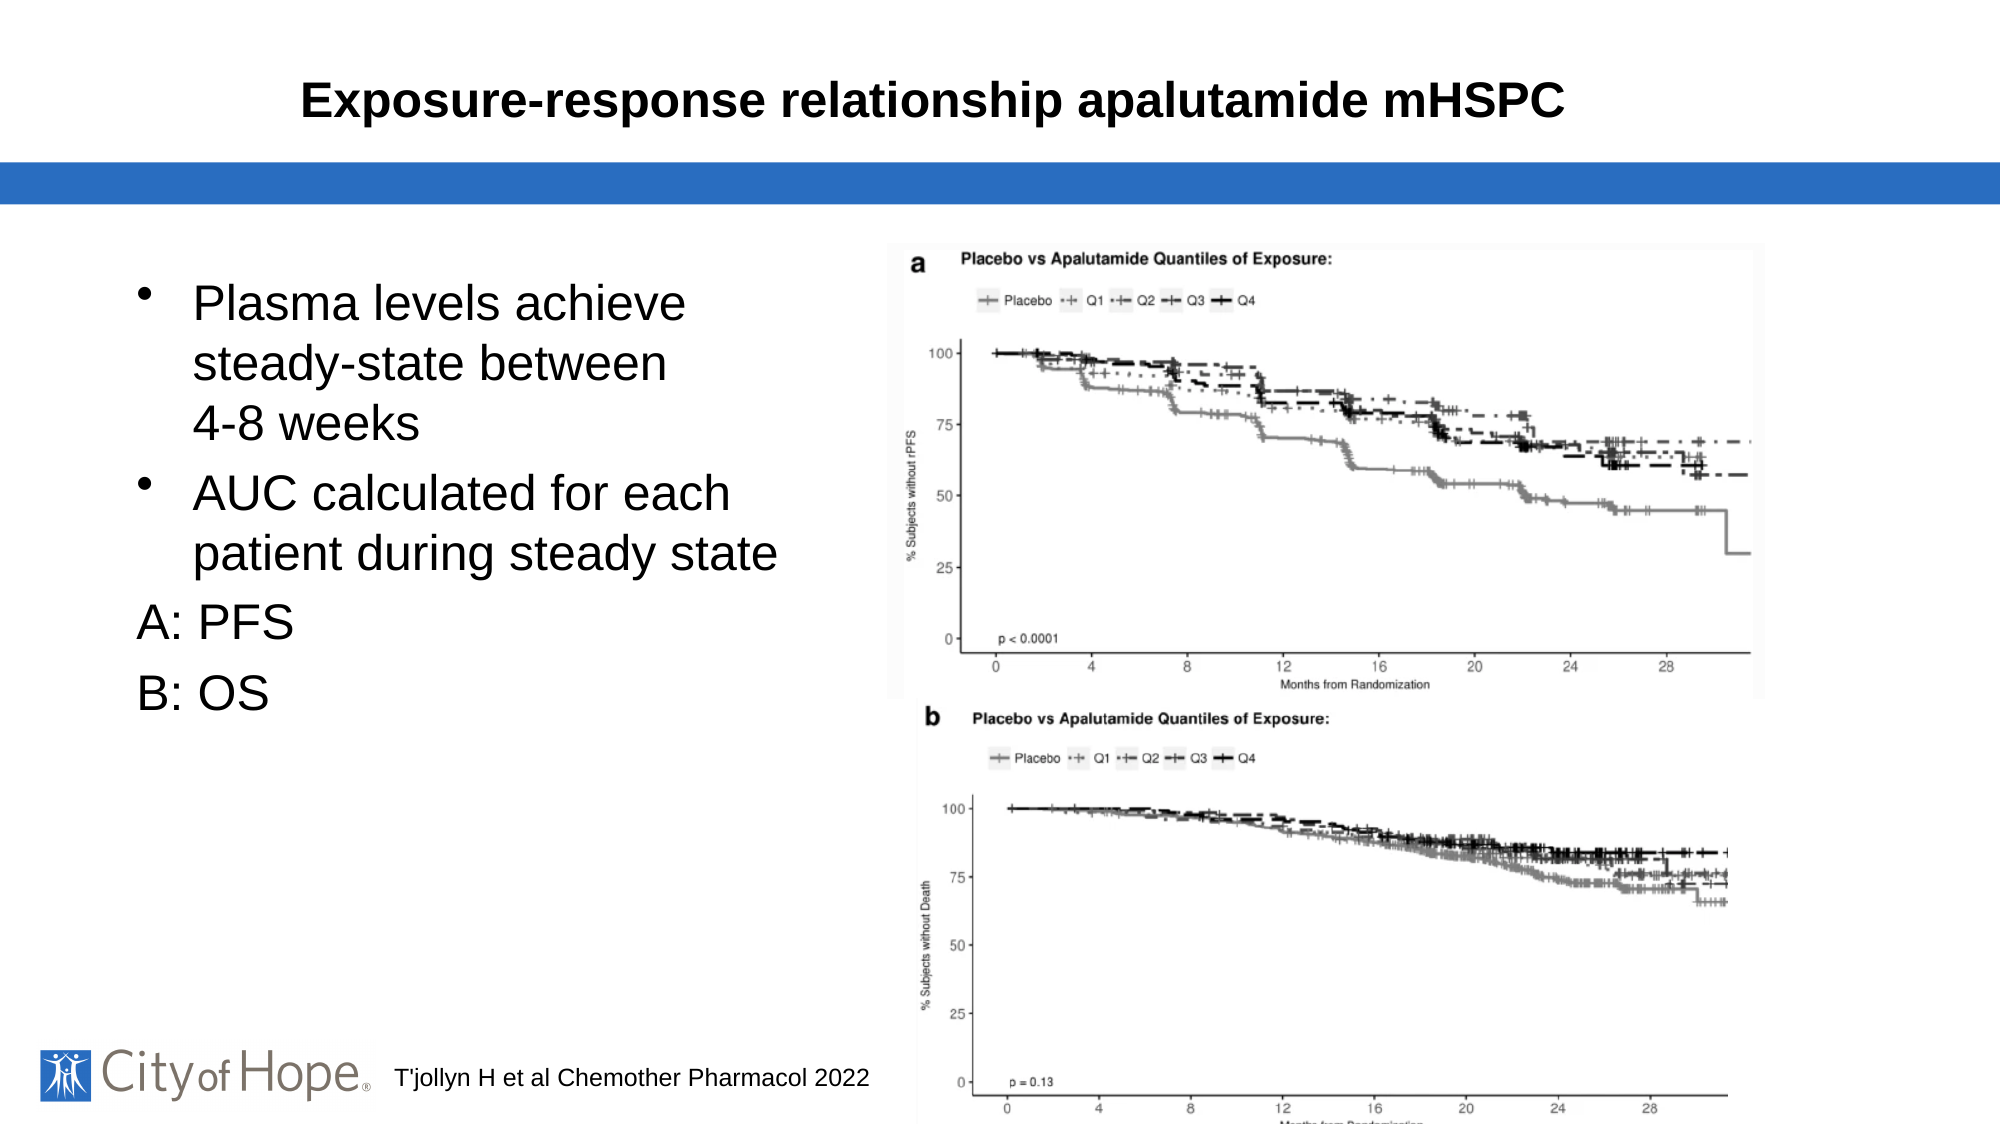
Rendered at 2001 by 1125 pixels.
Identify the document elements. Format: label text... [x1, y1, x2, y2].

picture [36, 1039, 376, 1112]
list Plasma levels achieve steady-state between 4-8 weeks AUC calculated for each patient during steady state A: PFS B: OS [121, 262, 831, 1014]
text_box T'jollyn H et al Chemother Pharmacol 2022 [379, 1053, 911, 1099]
title Exposure-response relationship apalutamide mHSPC [285, 48, 1686, 147]
picture [886, 243, 1765, 1125]
